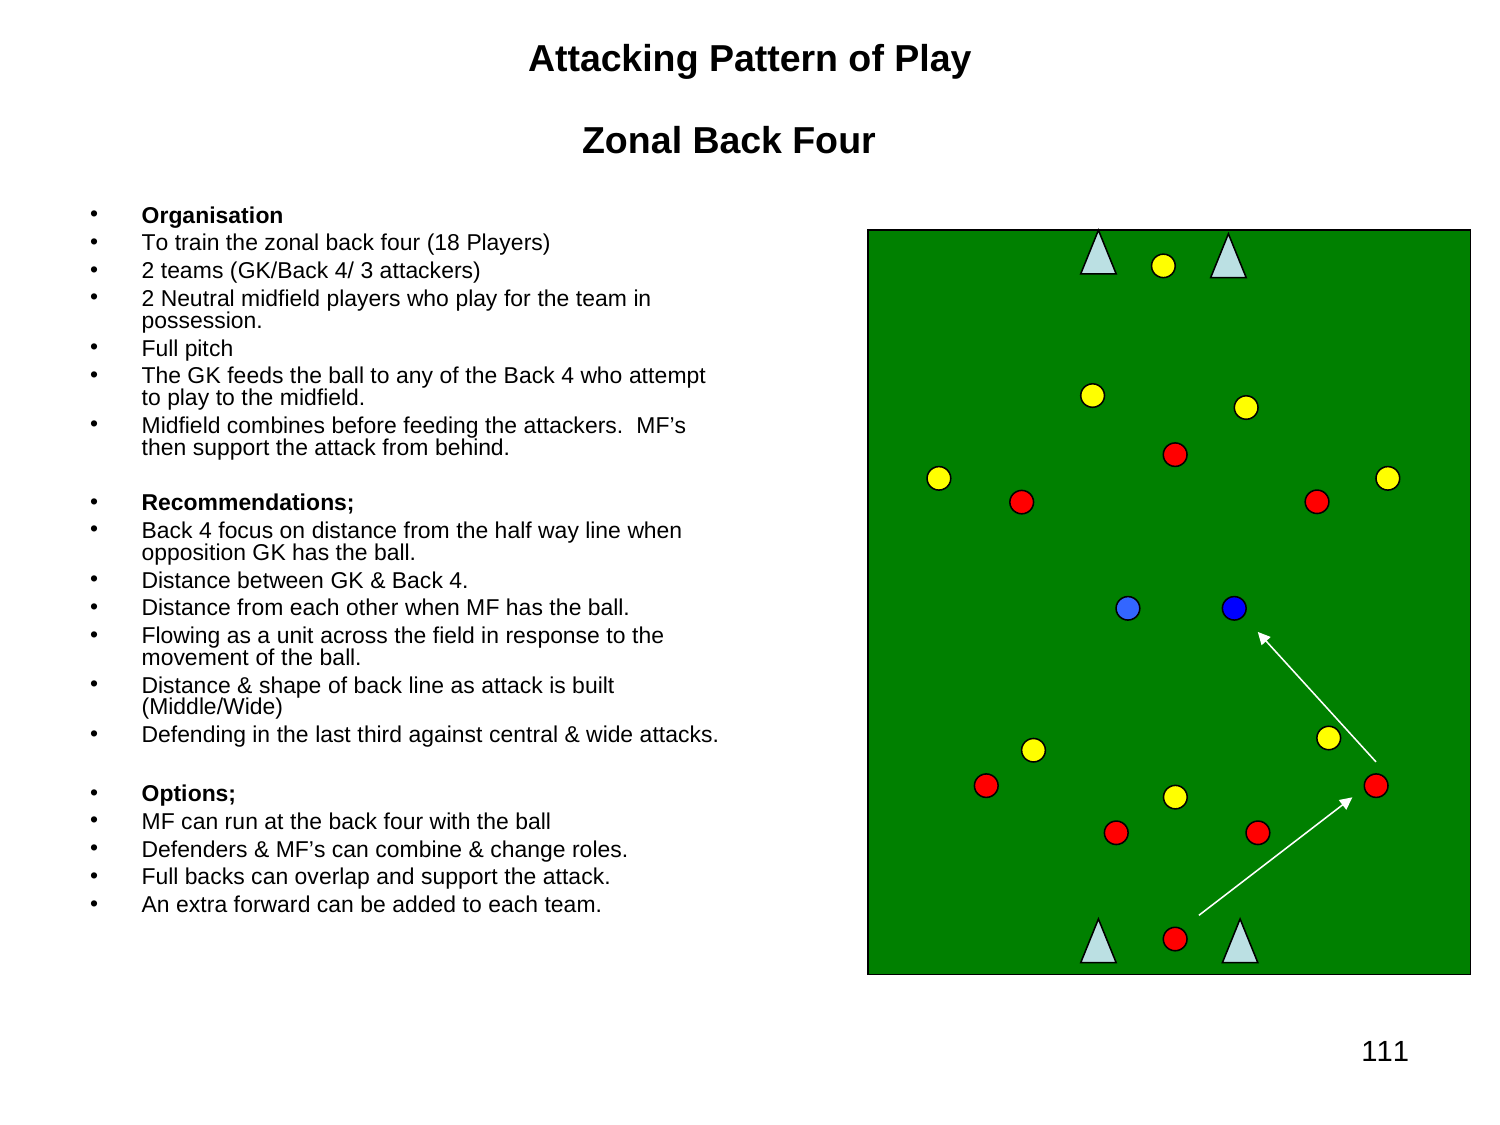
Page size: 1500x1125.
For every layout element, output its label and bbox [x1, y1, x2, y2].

list [75, 198, 738, 941]
text_box [1074, 1024, 1425, 1103]
title [75, 7, 1425, 195]
text_box [867, 230, 1471, 975]
